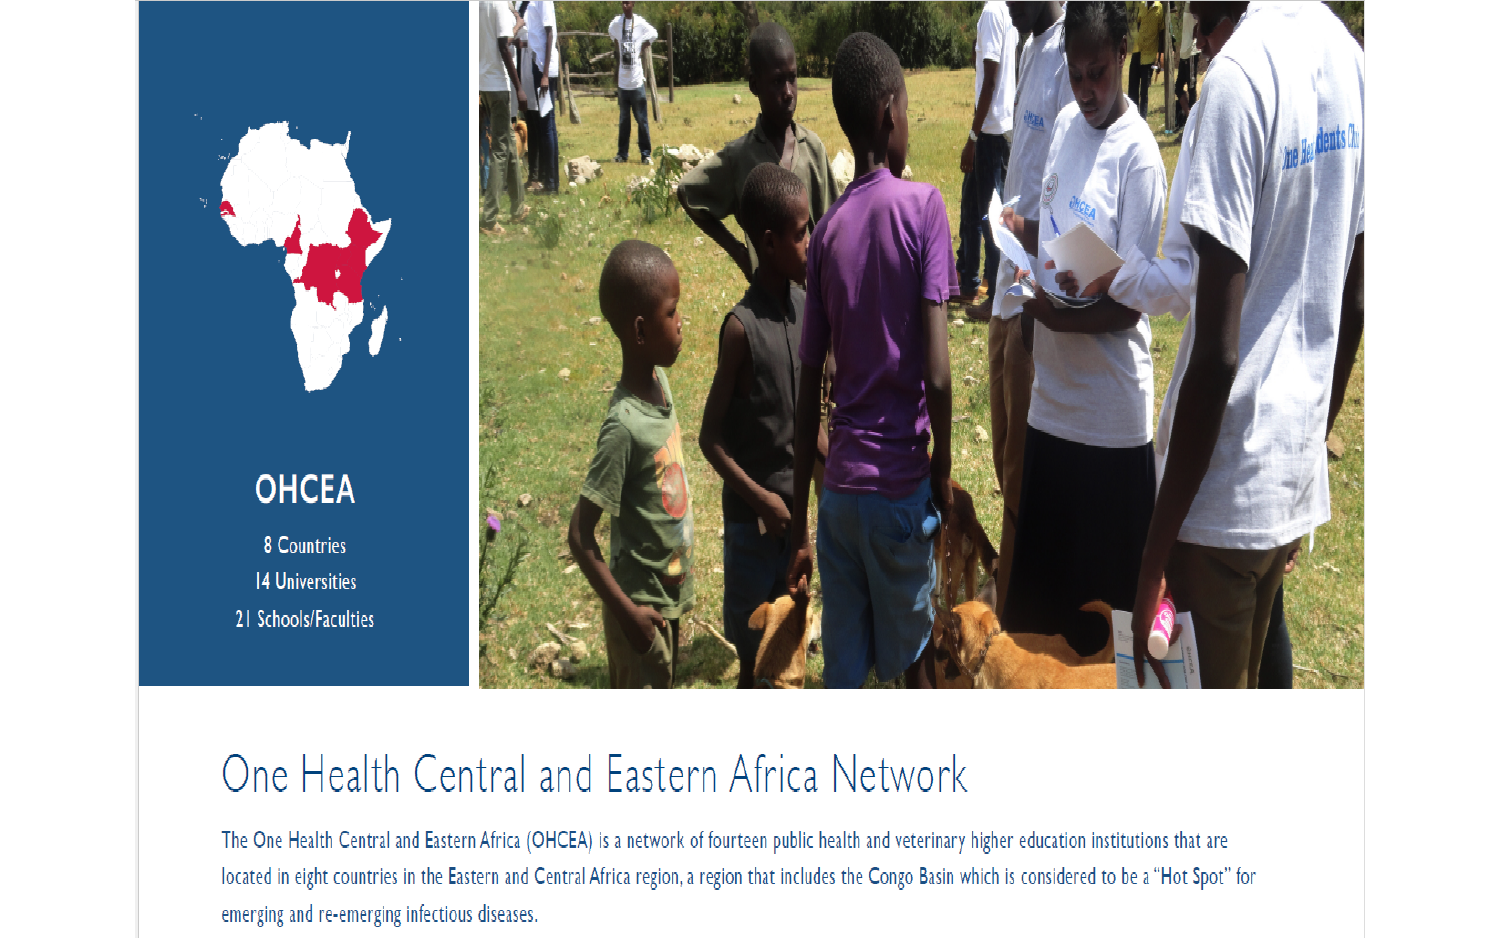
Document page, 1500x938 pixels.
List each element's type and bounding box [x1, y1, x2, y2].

picture [135, 0, 1365, 938]
